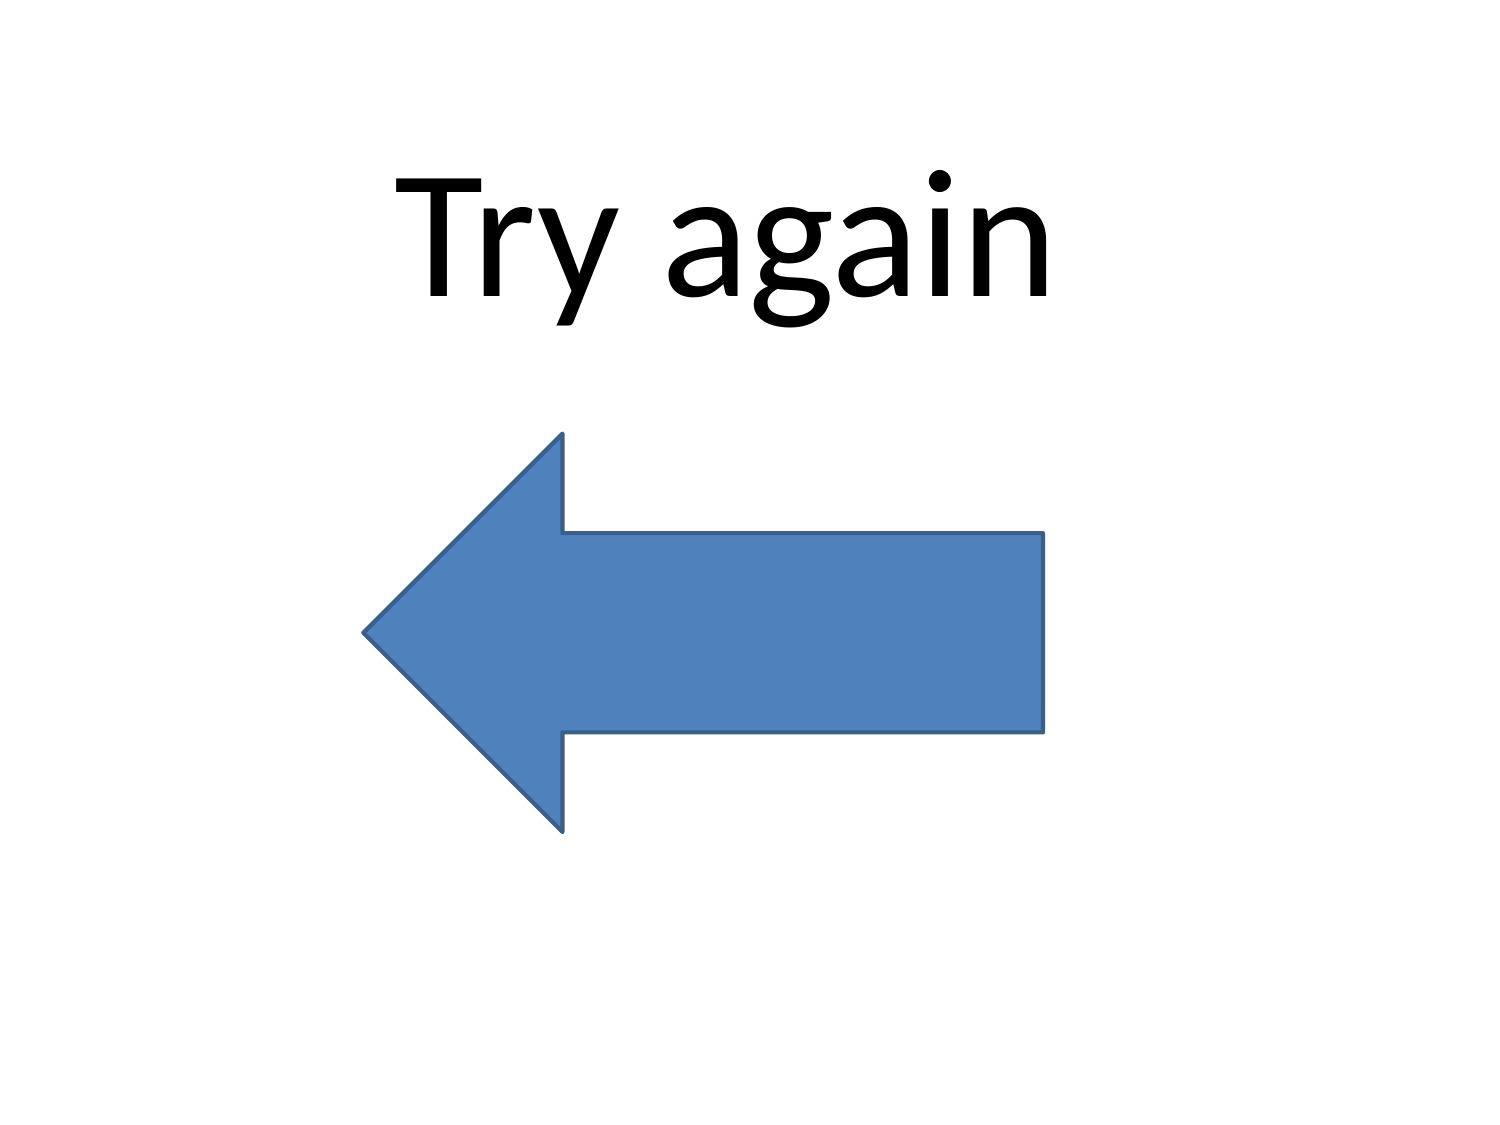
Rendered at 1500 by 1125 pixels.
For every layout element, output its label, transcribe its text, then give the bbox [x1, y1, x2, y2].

text_box Try again [199, 105, 1254, 341]
text_box [361, 431, 1046, 834]
